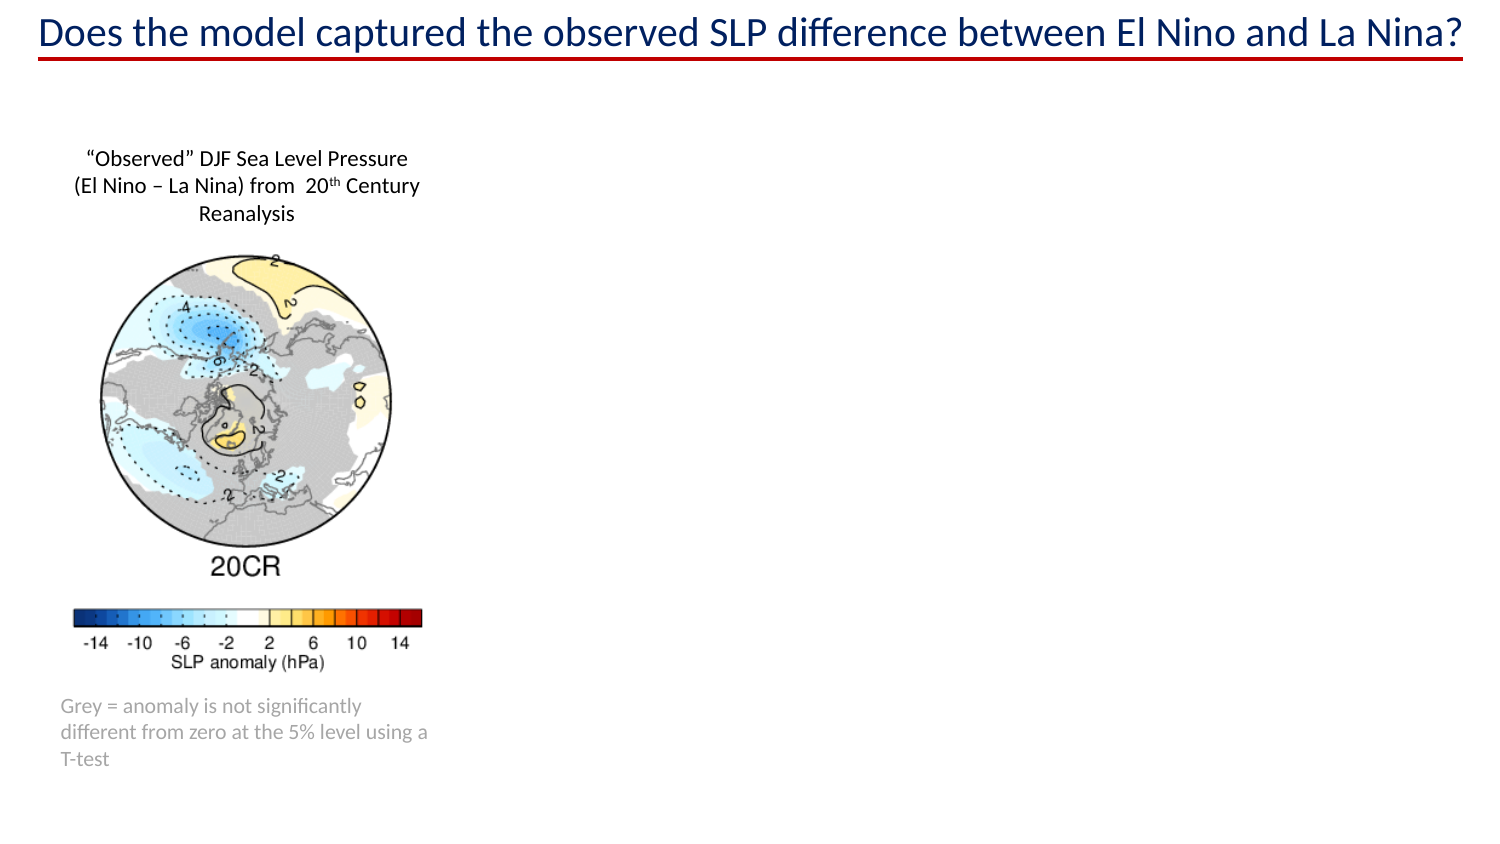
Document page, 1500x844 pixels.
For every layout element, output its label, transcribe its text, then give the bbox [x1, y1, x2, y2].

picture [87, 246, 404, 588]
text_box Does the model captured the observed SLP difference between El Nino and La Nina? [12, 0, 1500, 62]
text_box “Observed” DJF Sea Level Pressure (El Nino – La Nina) from 20th Century Reanalysis [56, 135, 438, 234]
picture [62, 599, 427, 685]
text_box Grey = anomaly is not significantly different from zero at the 5% level using a T-test [45, 684, 445, 778]
